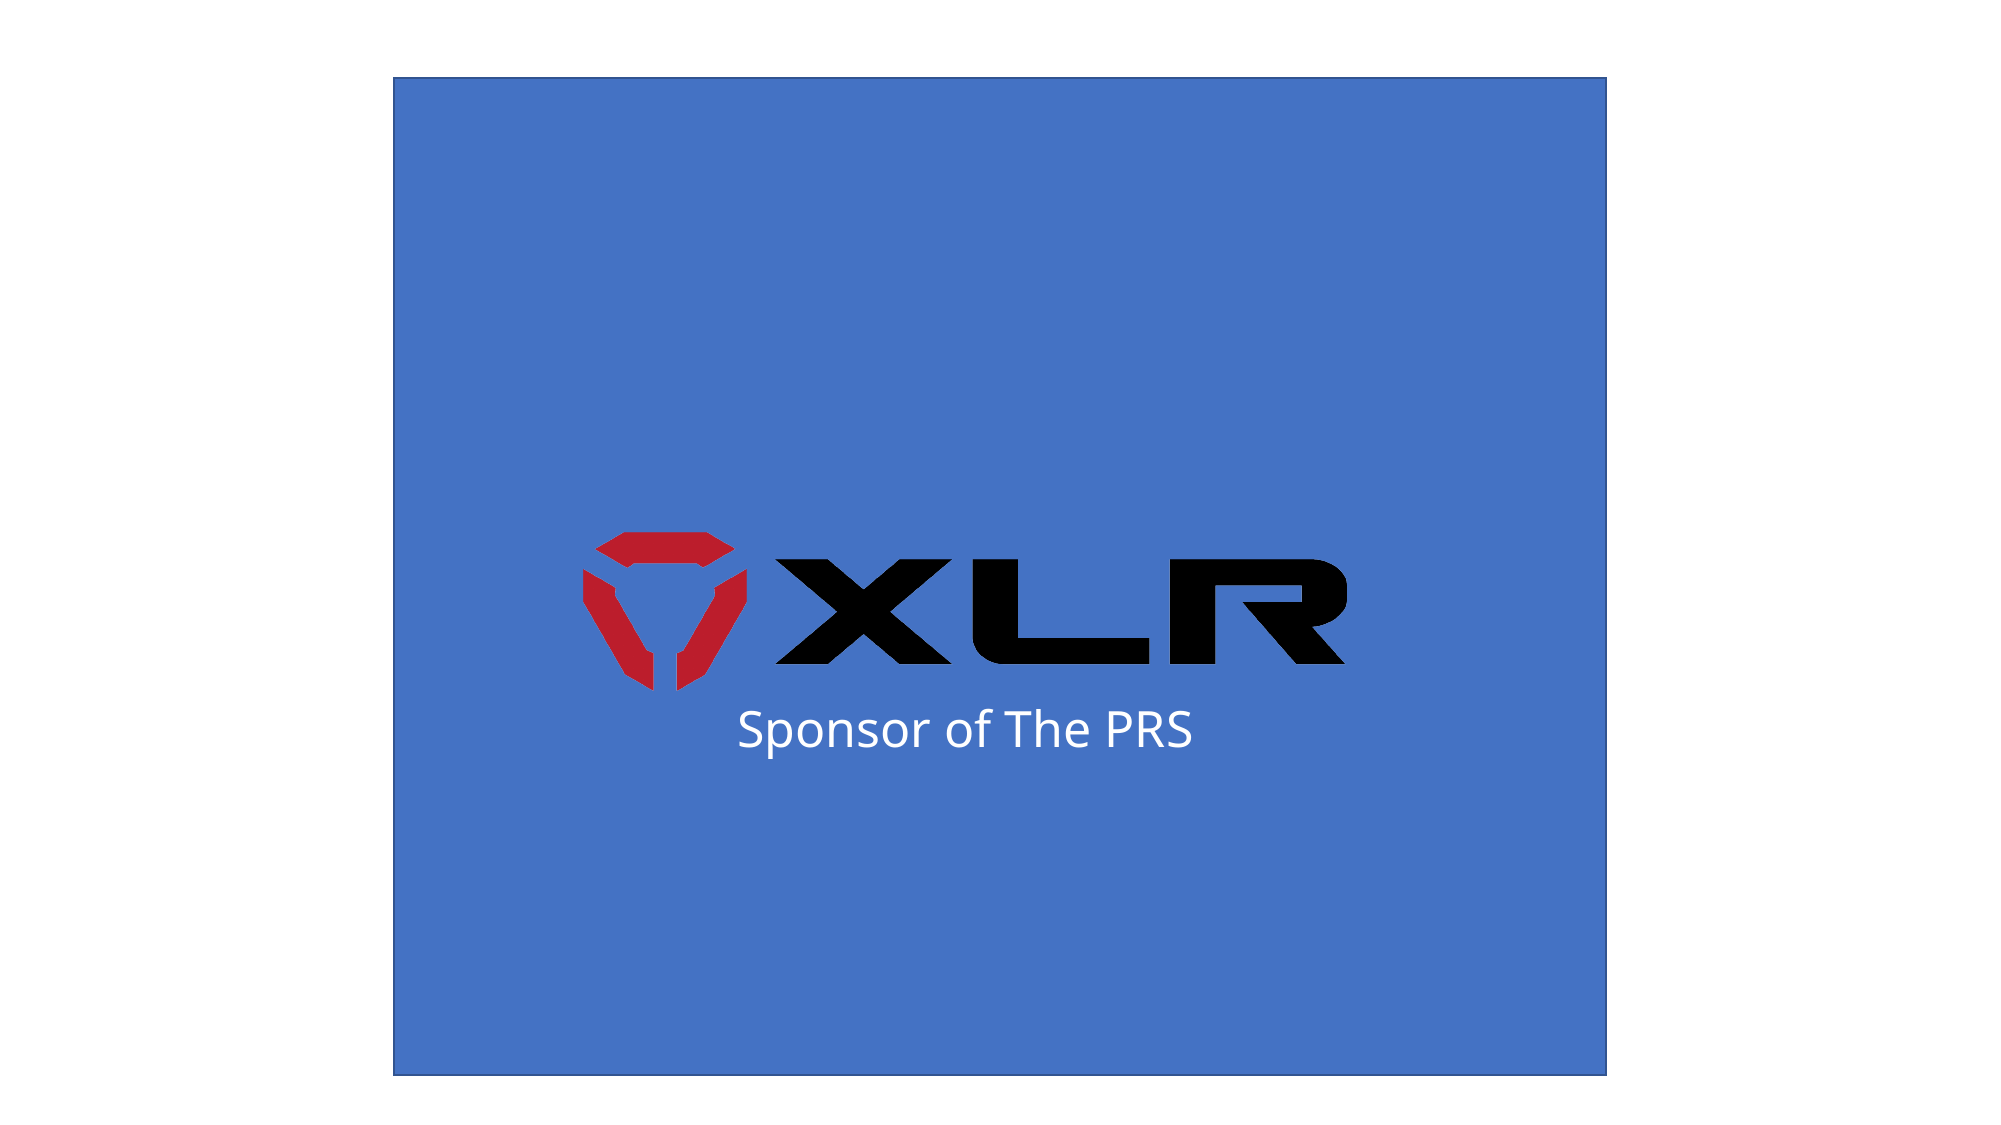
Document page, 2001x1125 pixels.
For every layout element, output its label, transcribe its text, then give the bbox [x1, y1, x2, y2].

text_box Sponsor of The PRS [541, 690, 1389, 766]
text_box [393, 77, 1607, 1076]
picture [583, 532, 1347, 691]
